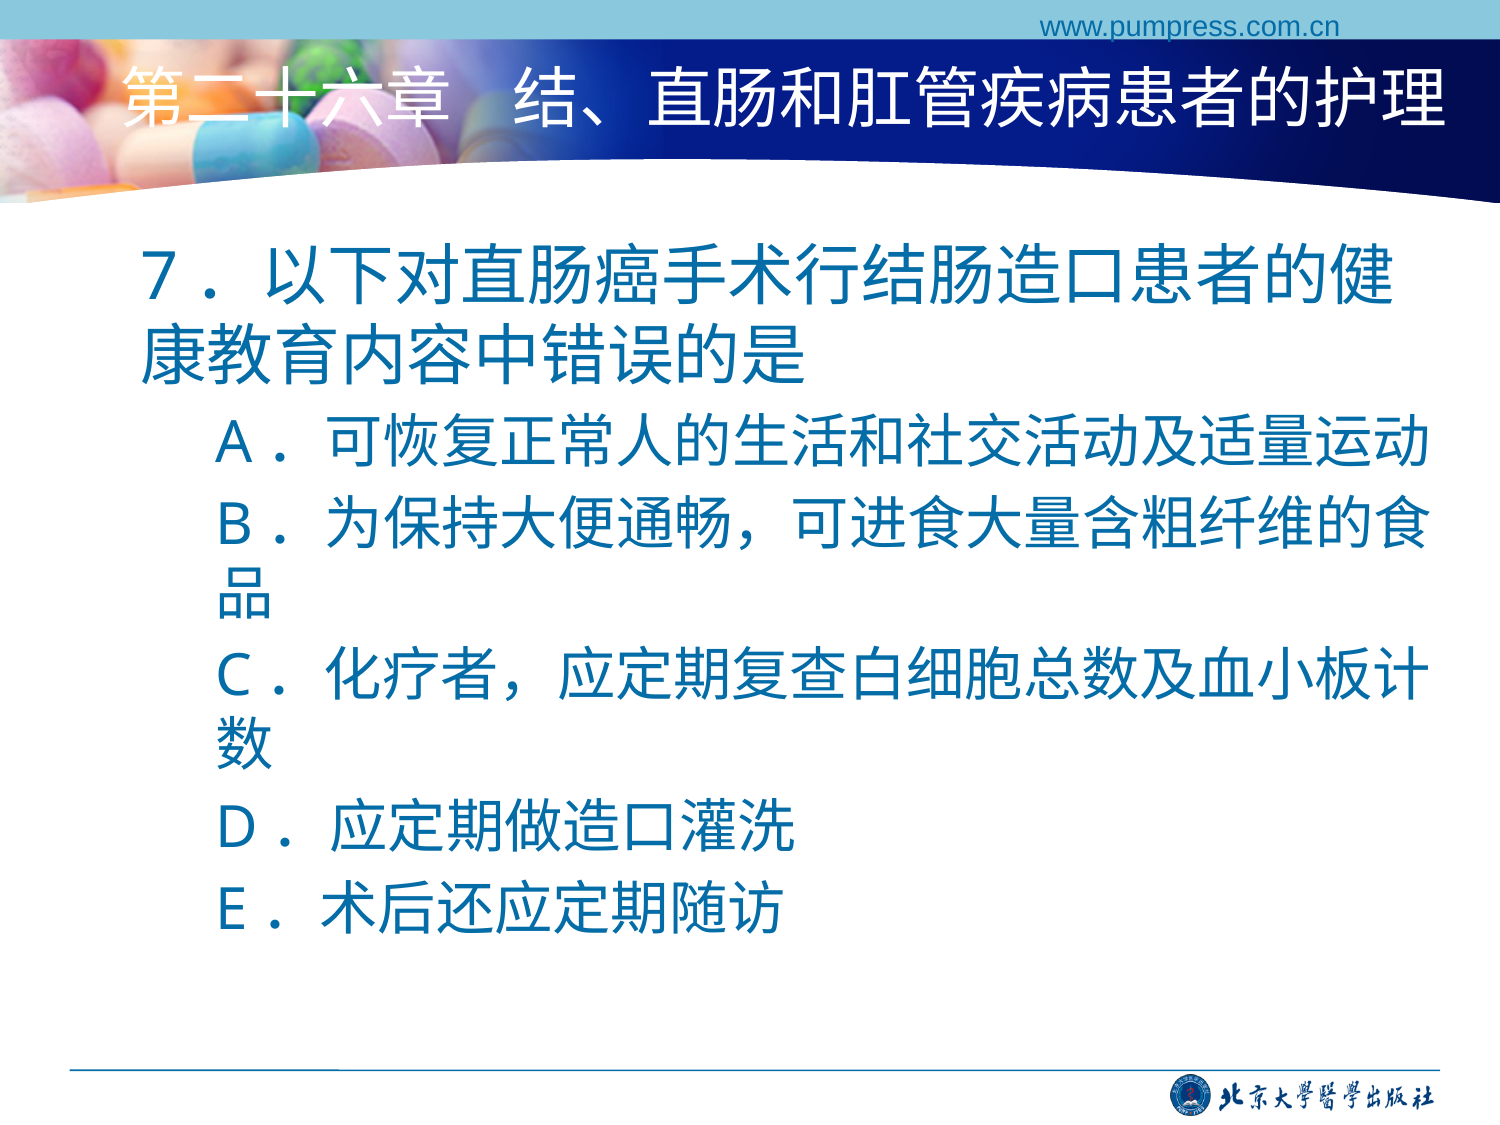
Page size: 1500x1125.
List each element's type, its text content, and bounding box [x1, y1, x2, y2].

picture [0, 40, 1500, 203]
list 7．以下对直肠癌手术行结肠造口患者的健康教育内容中错误的是 A．可恢复正常人的生活和社交活动及适量运动 B．为保持大便通畅，可进食大量含粗纤维的食品 C．化疗者，应定期复查白细胞总数及血小板计数 D．应定期做造口灌洗 E．术后还应定期随访 [49, 224, 1463, 1026]
picture [1170, 1074, 1436, 1118]
title 第二十六章 结、直肠和肛管疾病患者的护理 [52, 49, 1463, 143]
slide_number www.pumpress.com.cn [1025, 0, 1463, 38]
